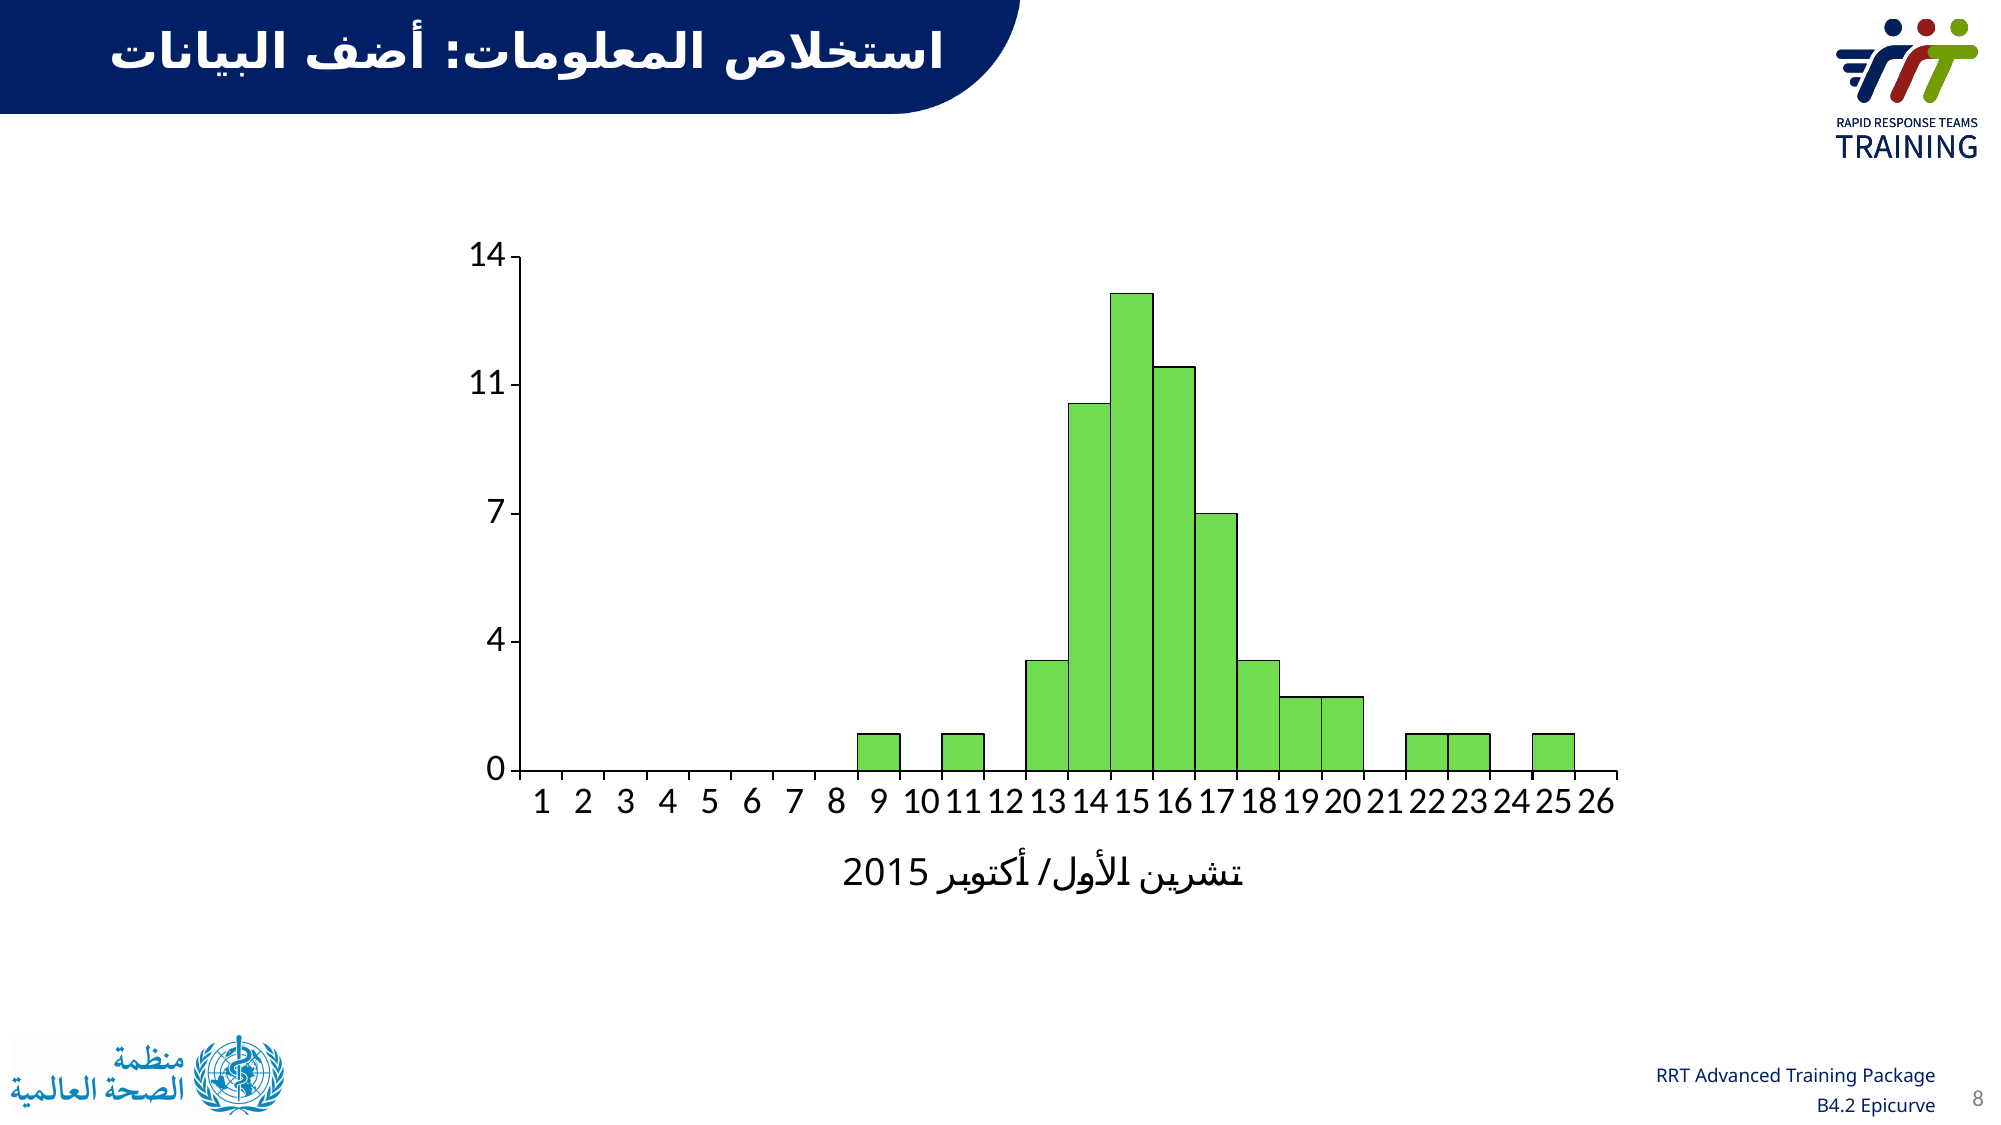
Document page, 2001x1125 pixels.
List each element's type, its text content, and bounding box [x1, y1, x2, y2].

picture [11, 1035, 284, 1115]
picture [241, 1050, 247, 1059]
chart [376, 216, 1624, 908]
text_box استخلاص المعلومات: أضف البيانات [12, 6, 954, 100]
picture [1835, 19, 1978, 167]
picture [0, 0, 1021, 114]
